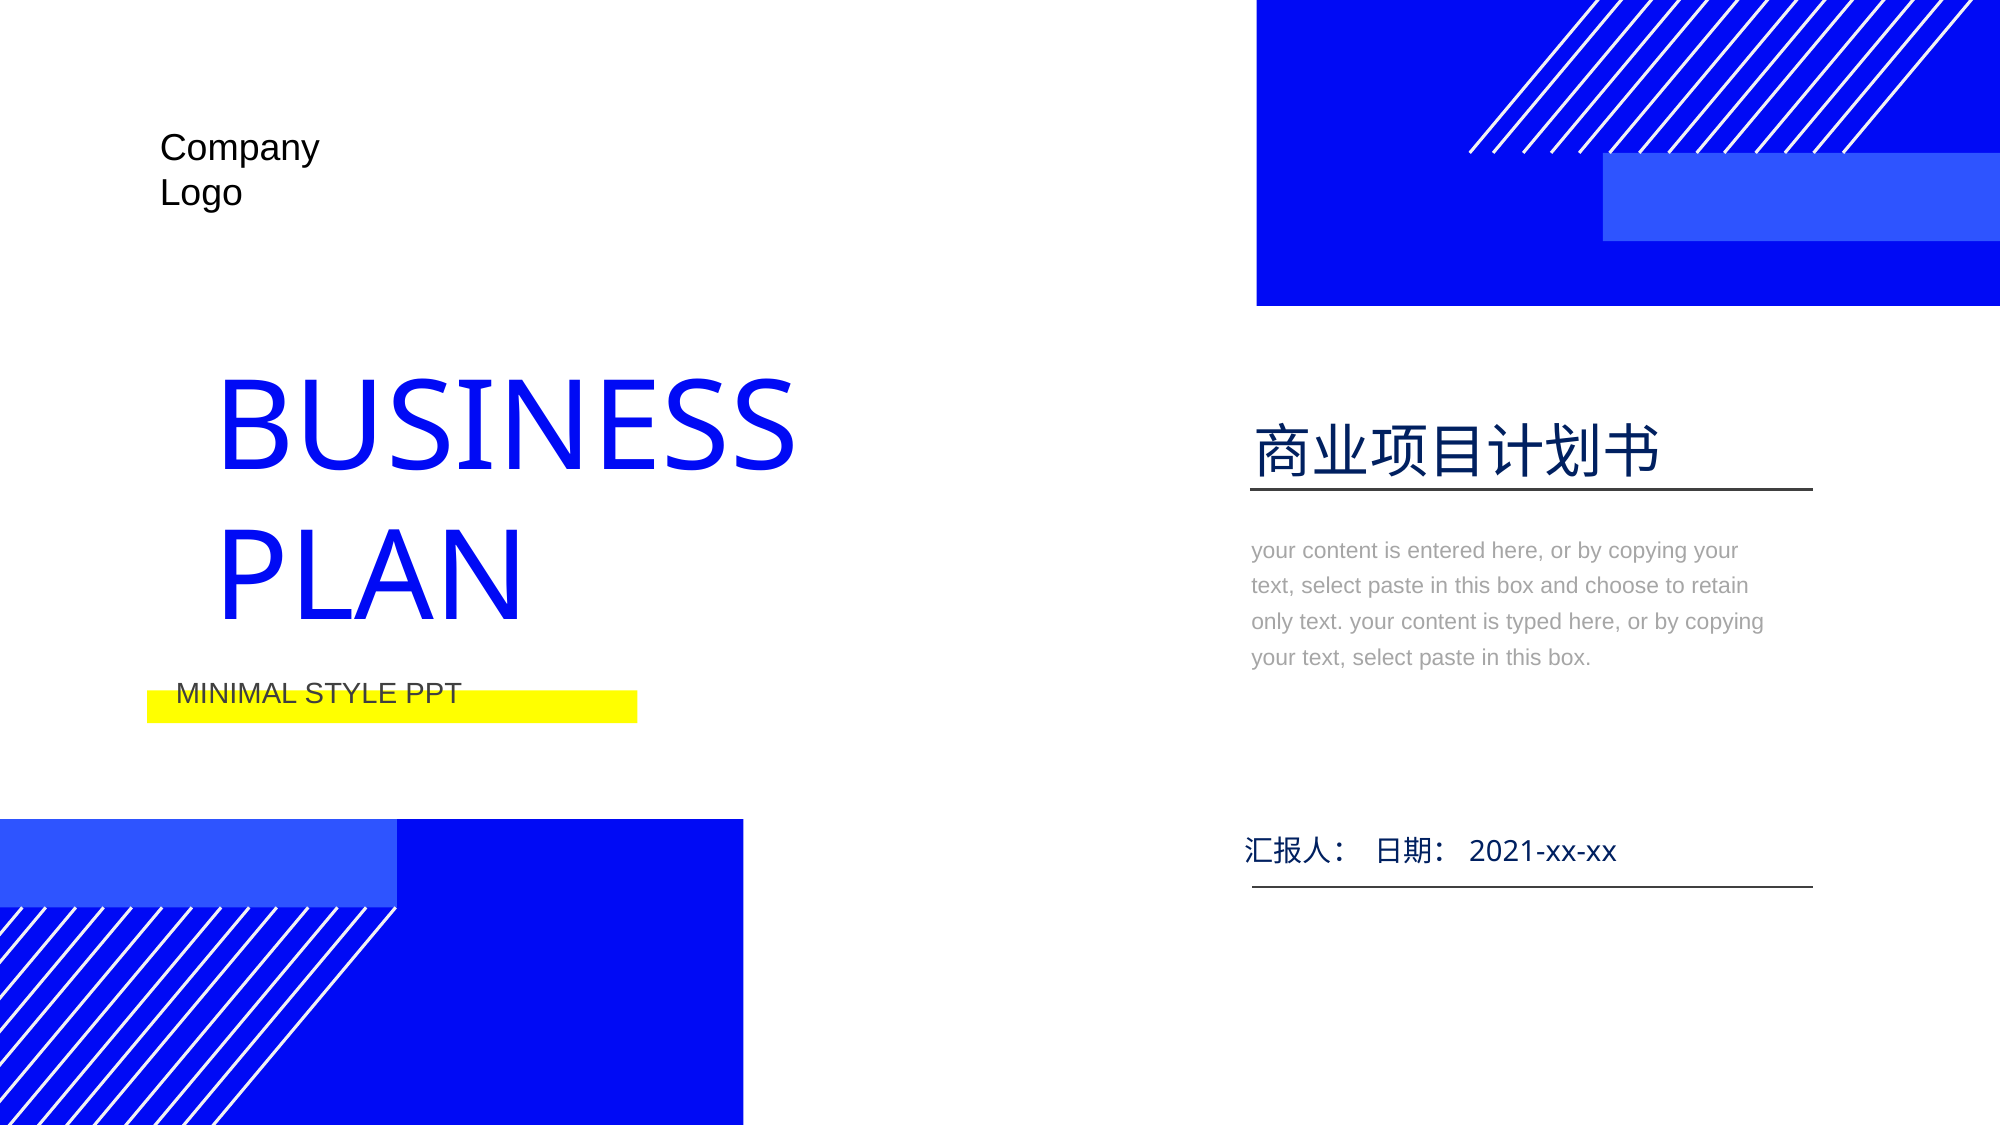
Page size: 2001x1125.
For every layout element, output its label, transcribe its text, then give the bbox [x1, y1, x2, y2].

text_box your content is entered here, or by copying your text, select paste in this box and choose to retain only text. your content is typed here, or by copying your text, select paste in this box. [1236, 519, 1794, 678]
text_box 汇报人： 日期：2021-xx-xx [1229, 824, 1632, 875]
text_box BUSINESS PLAN [198, 337, 815, 653]
text_box MINIMAL STYLE PPT [160, 667, 614, 717]
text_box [1469, 0, 2000, 153]
text_box Company Logo [145, 115, 335, 221]
text_box [396, 818, 744, 1125]
text_box [1602, 153, 2000, 242]
text_box 商业项目计划书 [1238, 406, 1794, 491]
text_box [0, 907, 396, 1125]
text_box [1256, 0, 2000, 307]
text_box [146, 689, 638, 724]
text_box [0, 818, 398, 908]
